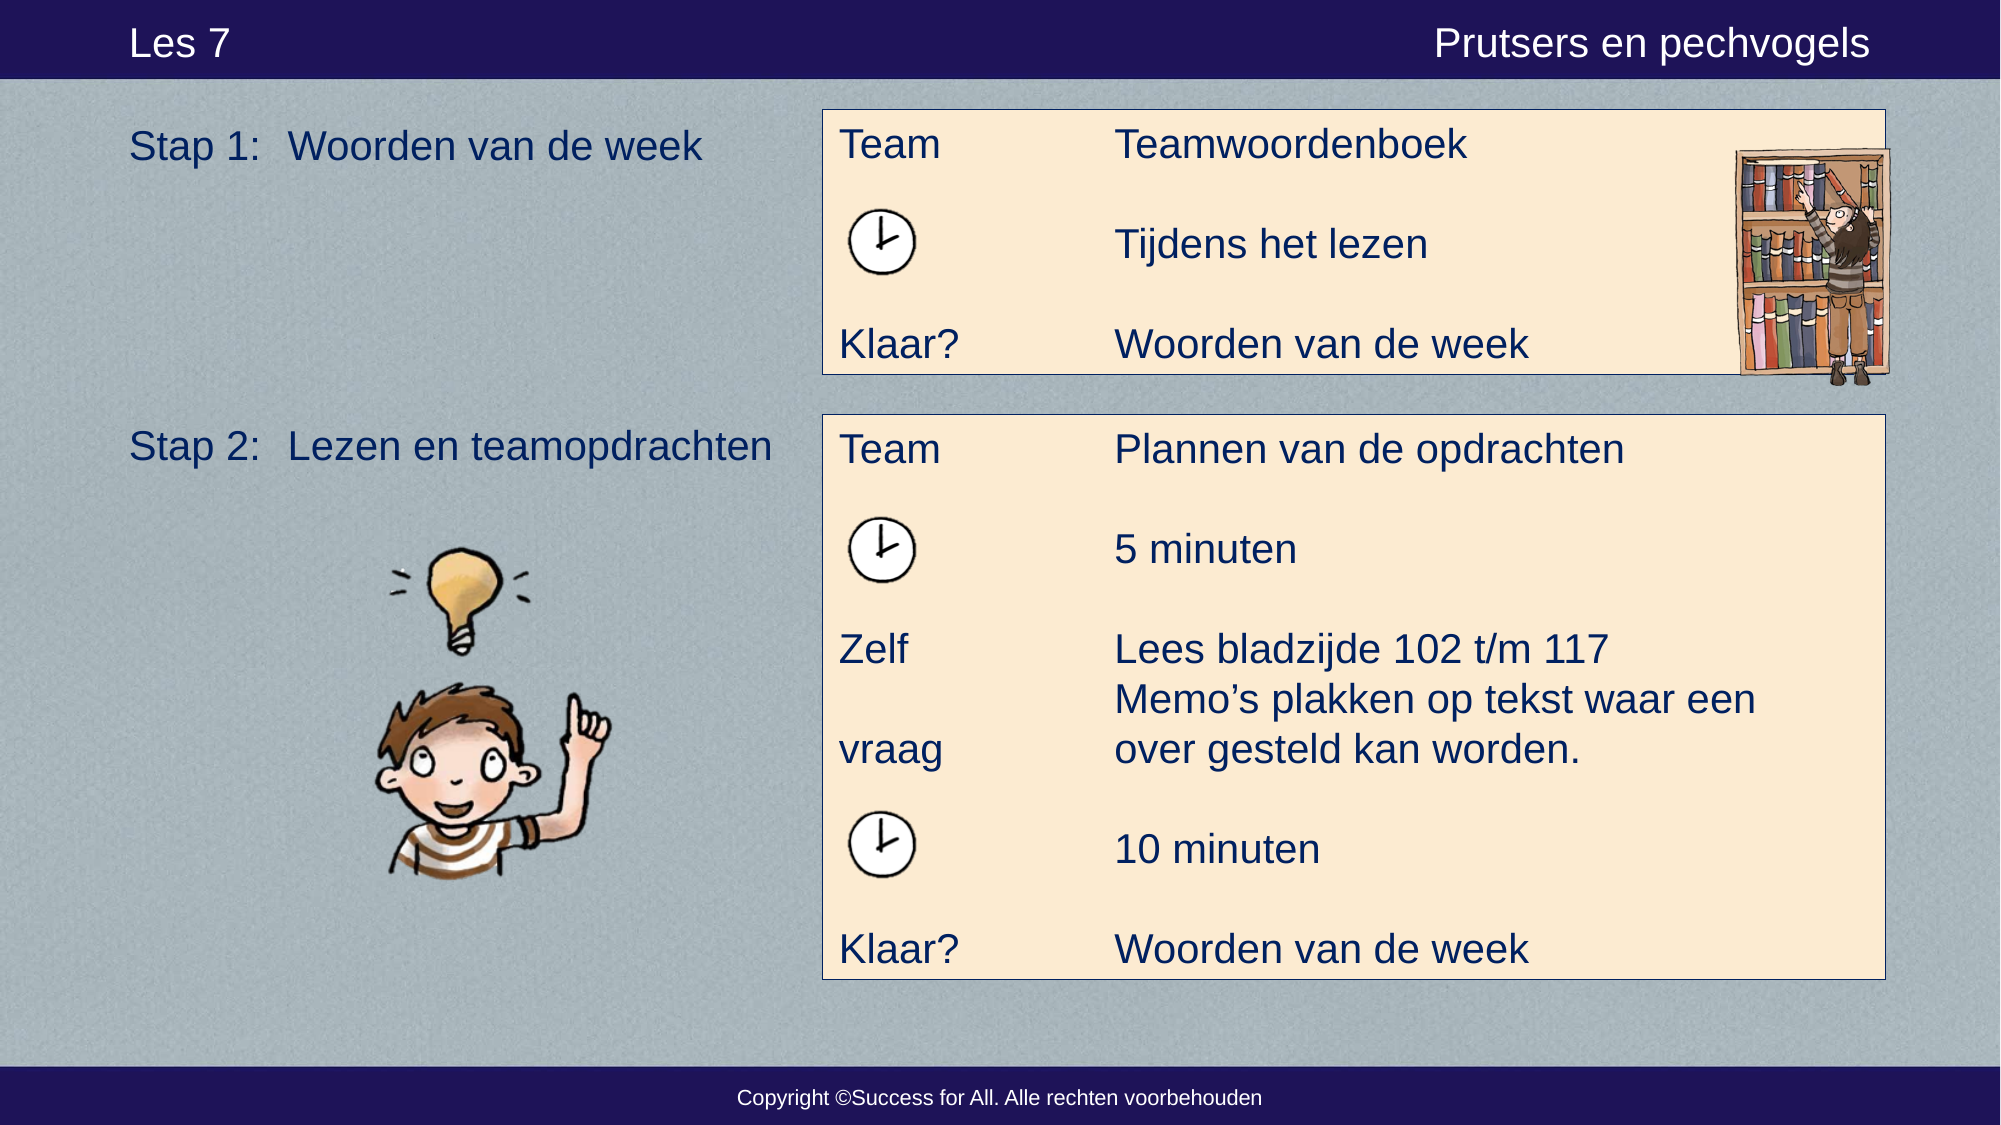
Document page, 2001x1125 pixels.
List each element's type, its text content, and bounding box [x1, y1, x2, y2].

text_box Team Teamwoordenboek Tijdens het lezen Klaar? Woorden van de week [822, 109, 1886, 375]
text_box Prutsers en pechvogels [999, 8, 1886, 73]
text_box Les 7 [114, 8, 354, 73]
text_box Copyright ©Success for All. Alle rechten voorbehouden [0, 1076, 2000, 1125]
text_box Team Plannen van de opdrachten 5 minuten Zelf Lees bladzijde 102 t/m 117 Memo’s plakken op tekst waar een vraag over gesteld kan worden. 10 minuten Klaar? Woorden van de week [822, 414, 1886, 980]
picture [0, 0, 2001, 1125]
text_box Stap 1: Woorden van de week Stap 2: Lezen en teamopdrachten [114, 111, 907, 527]
